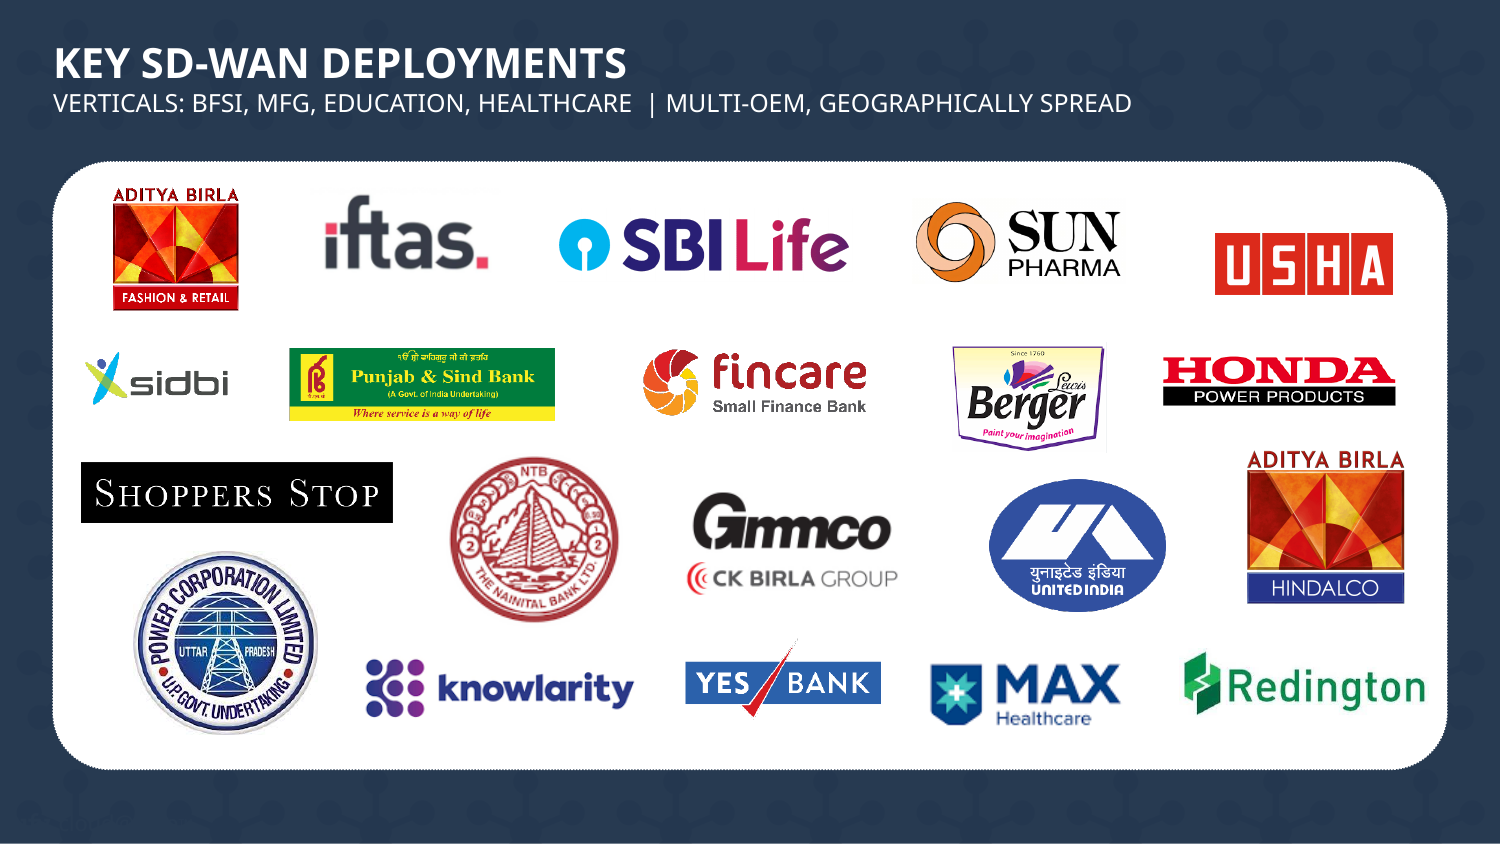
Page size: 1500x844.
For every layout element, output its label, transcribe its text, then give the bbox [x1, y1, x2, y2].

text_box [50, 159, 1450, 772]
picture [99, 174, 252, 324]
picture [287, 346, 557, 423]
picture [133, 550, 318, 736]
picture [309, 186, 501, 295]
picture [1160, 333, 1399, 427]
picture [557, 208, 853, 282]
picture [1245, 446, 1406, 607]
picture [683, 636, 883, 720]
picture [680, 487, 909, 604]
picture [1215, 233, 1393, 295]
picture [949, 342, 1107, 453]
picture [626, 338, 884, 424]
picture [916, 616, 1140, 759]
picture [81, 462, 393, 523]
picture [344, 639, 657, 734]
picture [988, 479, 1166, 612]
picture [911, 197, 1127, 284]
picture [67, 334, 245, 423]
picture [445, 452, 624, 630]
picture [1179, 647, 1430, 718]
title KEY SD-WAN DEPLOYMENTS VERTICALS: BFSI, MFG, EDUCATION, HEALTHCARE | MULTI-OEM, GEOGRAPHICALLY SPREAD [53, 29, 1481, 125]
